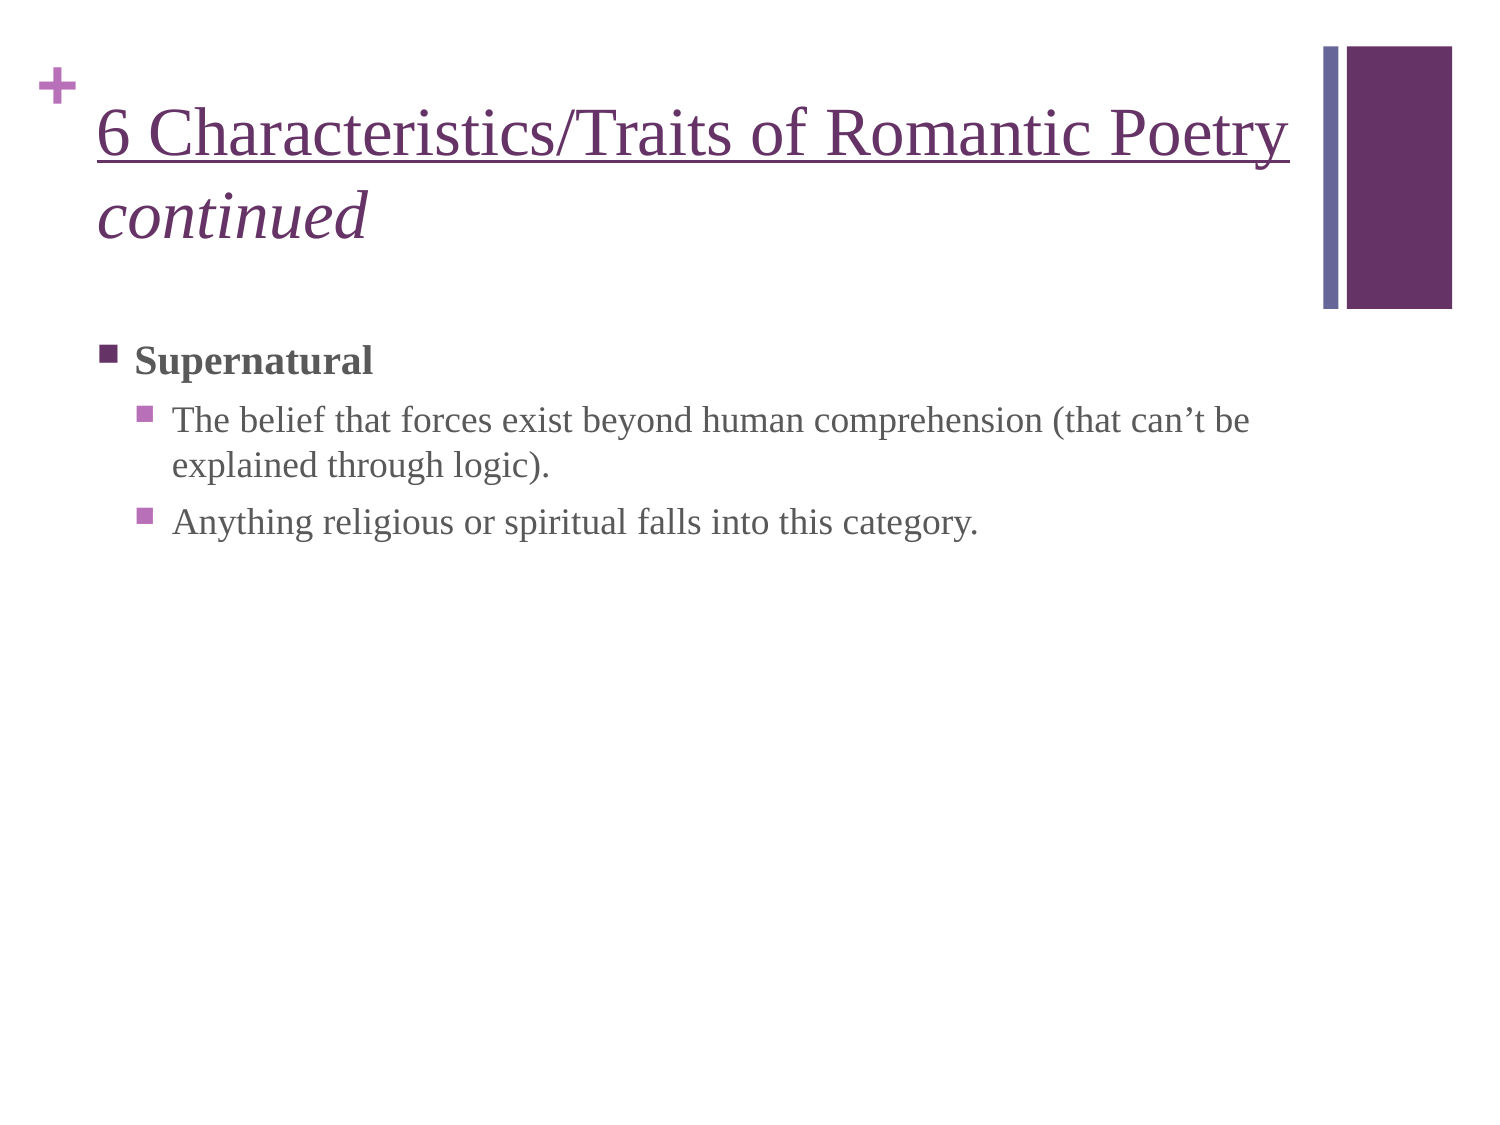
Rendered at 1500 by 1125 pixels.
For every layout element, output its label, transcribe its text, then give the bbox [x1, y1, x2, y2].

list Supernatural The belief that forces exist beyond human comprehension (that can’t be explained through logic). Anything religious or spiritual falls into this category. [81, 324, 1322, 1005]
title 6 Characteristics/Traits of Romantic Poetry continued [81, 79, 1322, 263]
